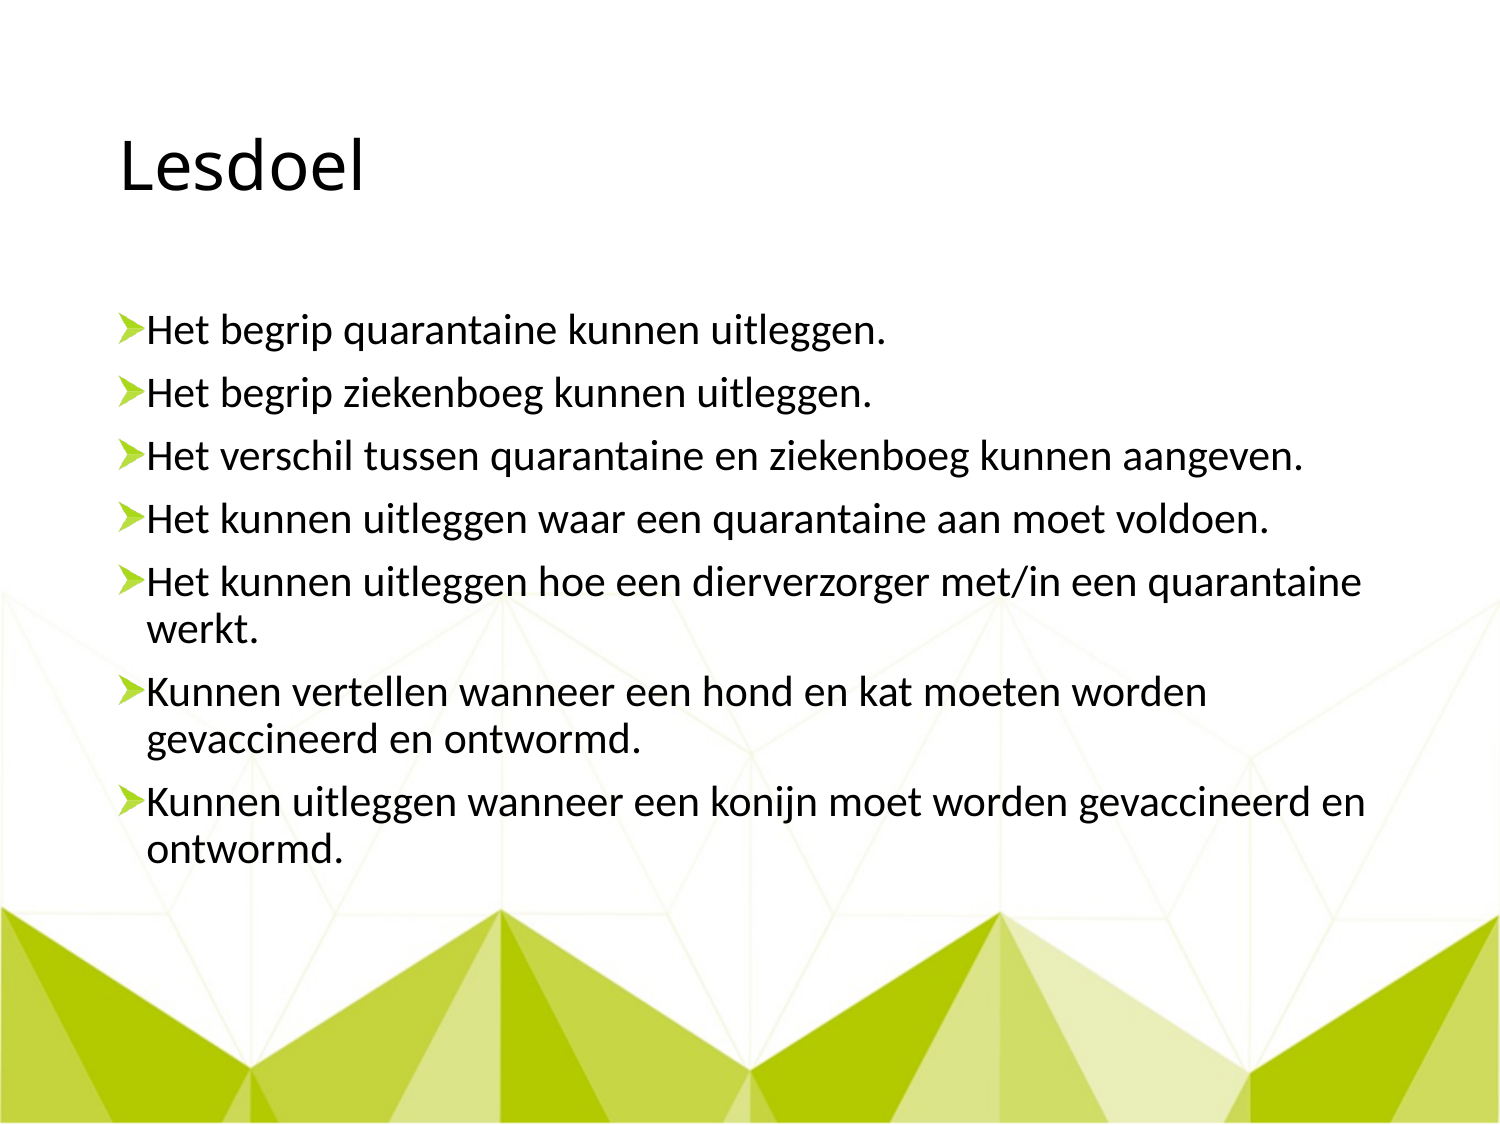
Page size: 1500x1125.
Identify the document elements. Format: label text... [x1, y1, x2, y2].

list Het begrip quarantaine kunnen uitleggen. Het begrip ziekenboeg kunnen uitleggen. Het verschil tussen quarantaine en ziekenboeg kunnen aangeven. Het kunnen uitleggen waar een quarantaine aan moet voldoen. Het kunnen uitleggen hoe een dierverzorger met/in een quarantaine werkt. Kunnen vertellen wanneer een hond en kat moeten worden gevaccineerd en ontwormd. Kunnen uitleggen wanneer een konijn moet worden gevaccineerd en ontwormd. [103, 299, 1397, 1014]
title Lesdoel [103, 59, 1397, 278]
picture [0, 0, 1500, 1125]
